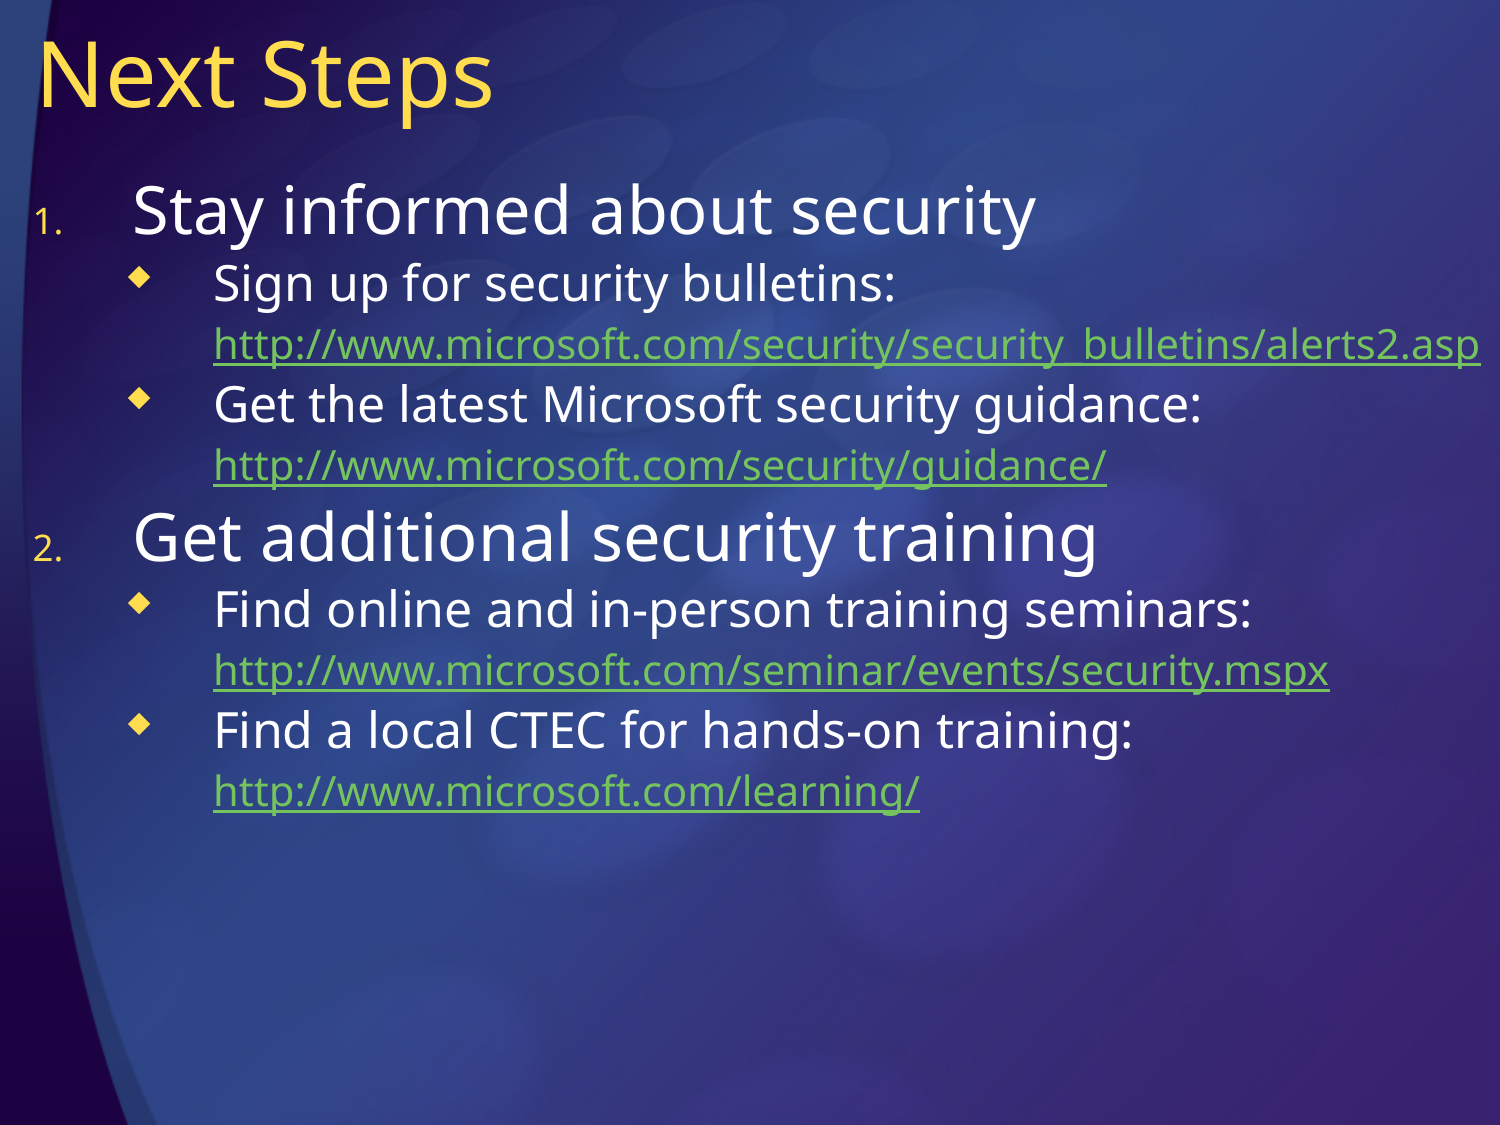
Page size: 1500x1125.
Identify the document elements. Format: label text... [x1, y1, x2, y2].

list Stay informed about security Sign up for security bulletins: http://www.microsoft.com/security/security_bulletins/alerts2.asp Get the latest Microsoft security guidance: http://www.microsoft.com/security/guidance/ Get additional security training Find online and in-person training seminars: http://www.microsoft.com/seminar/events/security.mspx Find a local CTEC for hands-on training: http://www.microsoft.com/learning/ [17, 176, 1500, 829]
picture [0, 0, 1500, 1125]
title Next Steps [20, 20, 1477, 136]
